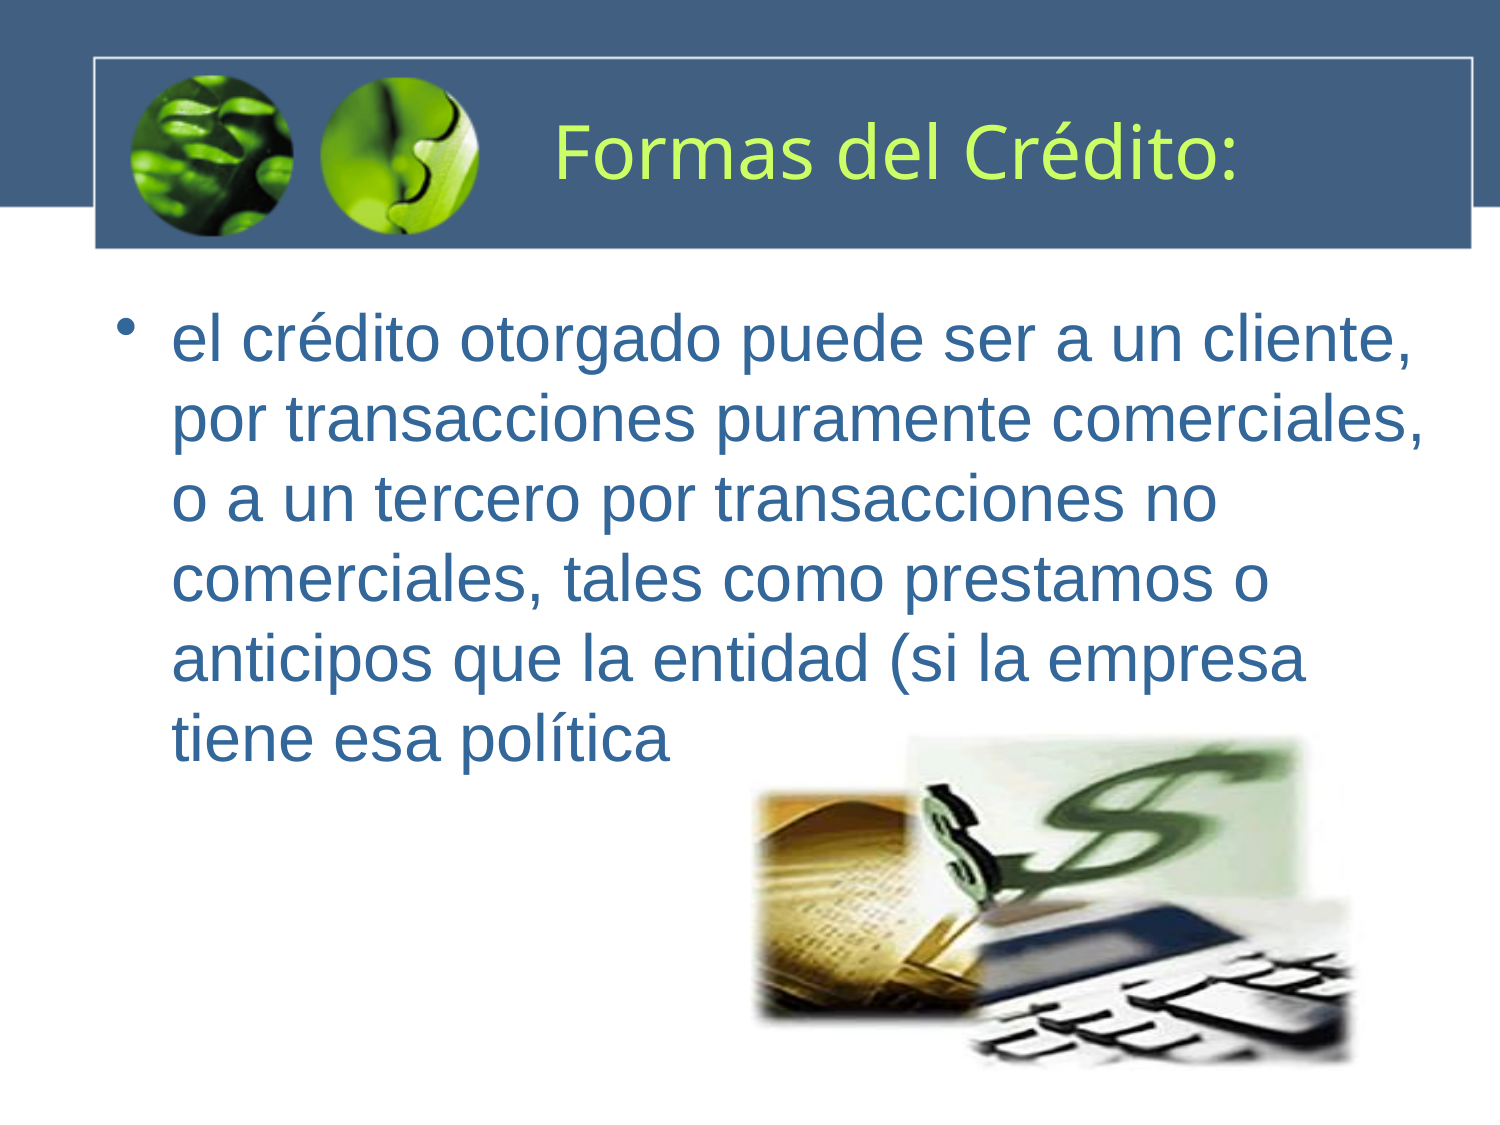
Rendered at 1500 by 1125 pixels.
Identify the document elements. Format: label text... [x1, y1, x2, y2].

list el crédito otorgado puede ser a un cliente, por transacciones puramente comerciales, o a un tercero por transacciones no comerciales, tales como prestamos o anticipos que la entidad (si la empresa tiene esa política [99, 287, 1463, 988]
title Formas del Crédito: [537, 62, 1450, 238]
picture [0, 0, 1500, 1125]
